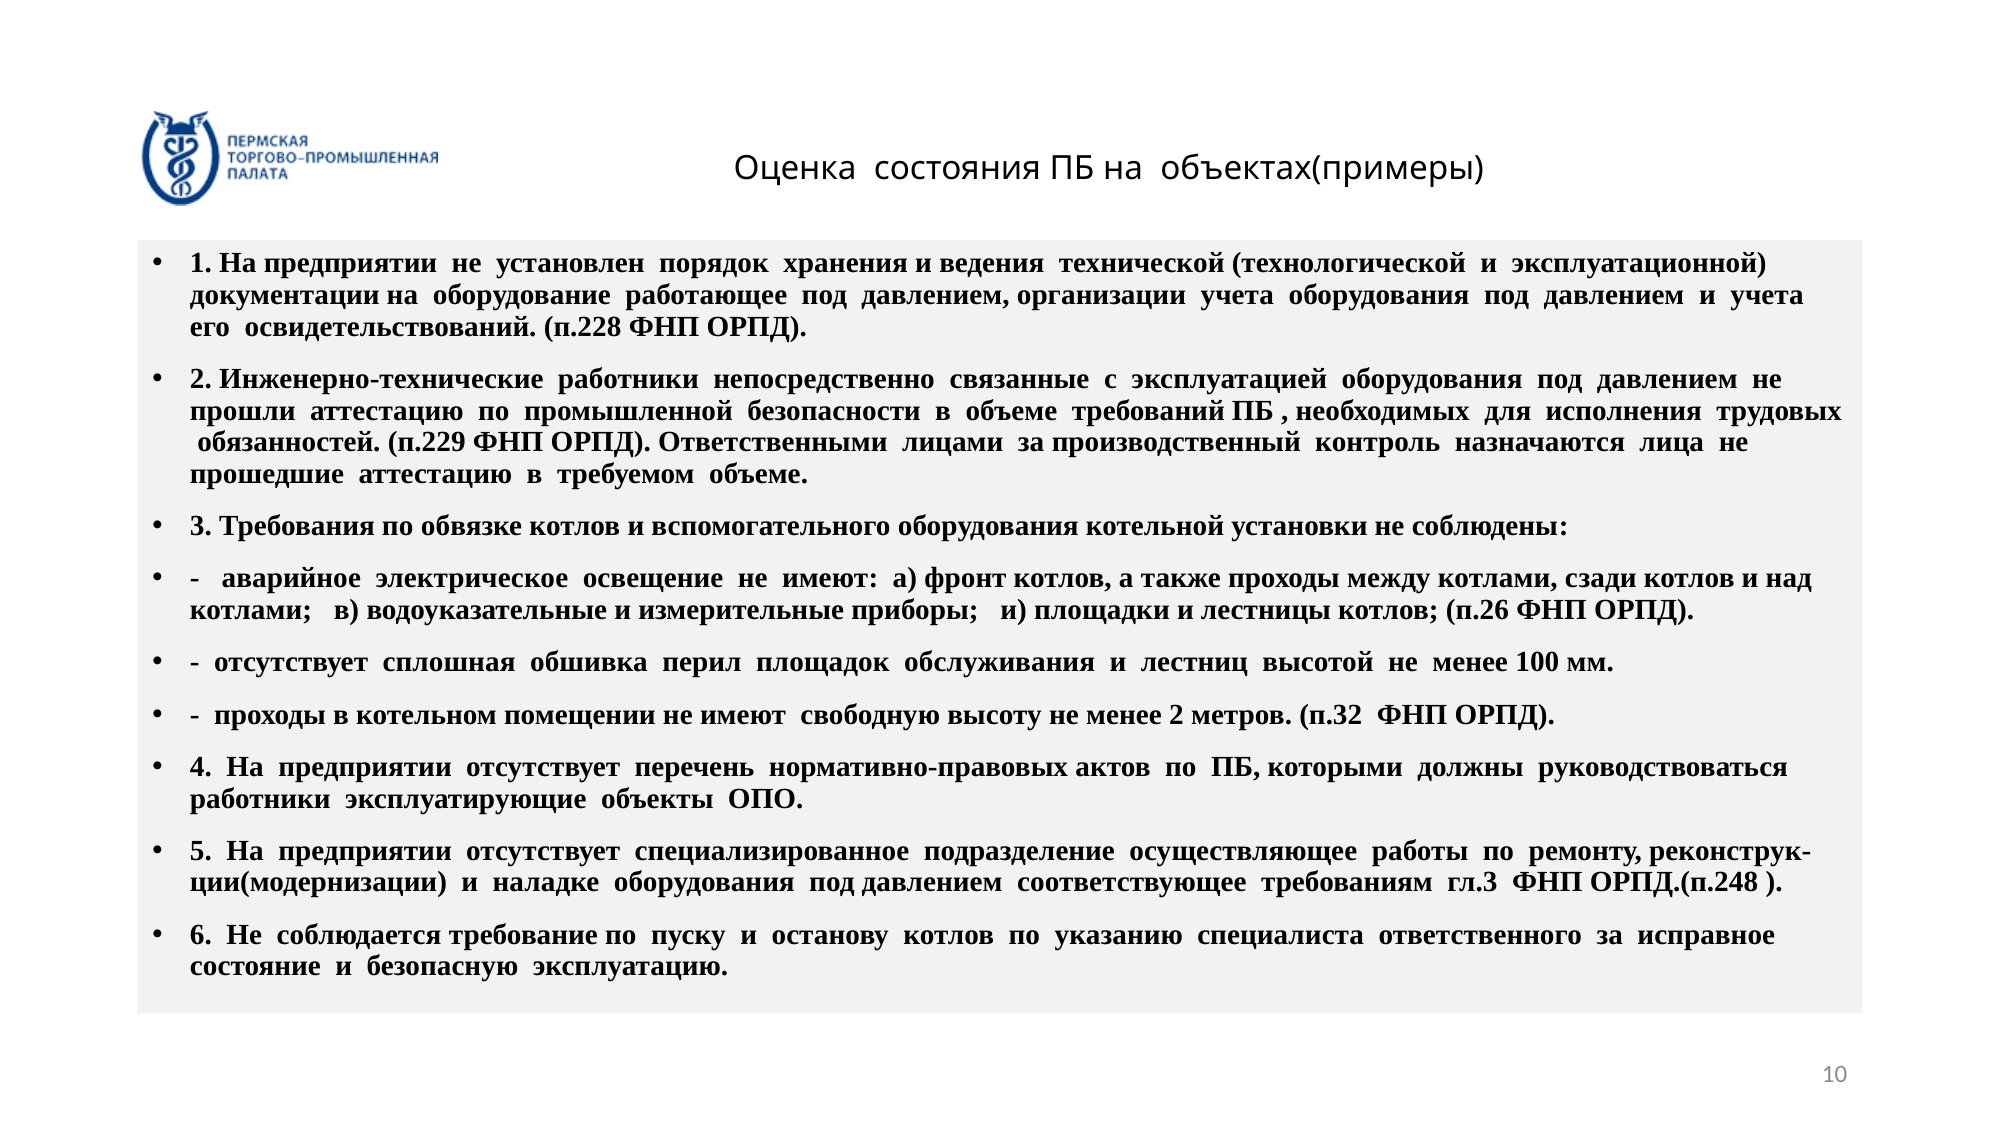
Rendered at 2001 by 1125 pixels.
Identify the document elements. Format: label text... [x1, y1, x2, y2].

list 1. На предприятии не установлен порядок хранения и ведения технической (технологической и эксплуатационной) документации на оборудование работающее под давлением, организации учета оборудования под давлением и учета его освидетельствований. (п.228 ФНП ОРПД). 2. Инженерно-технические работники непосредственно связанные с эксплуатацией оборудования под давлением не прошли аттестацию по промышленной безопасности в объеме требований ПБ , необходимых для исполнения трудовых обязанностей. (п.229 ФНП ОРПД). Ответственными лицами за производственный контроль назначаются лица не прошедшие аттестацию в требуемом объеме. 3. Требования по обвязке котлов и вспомогательного оборудования котельной установки не соблюдены: - аварийное электрическое освещение не имеют: а) фронт котлов, а также проходы между котлами, сзади котлов и над котлами; в) водоуказательные и измерительные приборы; и) площадки и лестницы котлов; (п.26 ФНП ОРПД). - отсутствует сплошная обшивка перил площадок обслуживания и лестниц высотой не менее 100 мм. - проходы в котельном помещении не имеют свободную высоту не менее 2 метров. (п.32 ФНП ОРПД). 4. На предприятии отсутствует перечень нормативно-правовых актов по ПБ, которыми должны руководствоваться работники эксплуатирующие объекты ОПО. 5. На предприятии отсутствует специализированное подразделение осуществляющее работы по ремонту, реконструк-ции(модернизации) и наладке оборудования под давлением соответствующее требованиям гл.3 ФНП ОРПД.(п.248 ). 6. Не соблюдается требование по пуску и останову котлов по указанию специалиста ответственного за исправное состояние и безопасную эксплуатацию. [137, 240, 1863, 1014]
title Оценка состояния ПБ на объектах(примеры) [137, 59, 1863, 240]
picture [137, 111, 438, 206]
slide_number 10 [1412, 1042, 1863, 1103]
